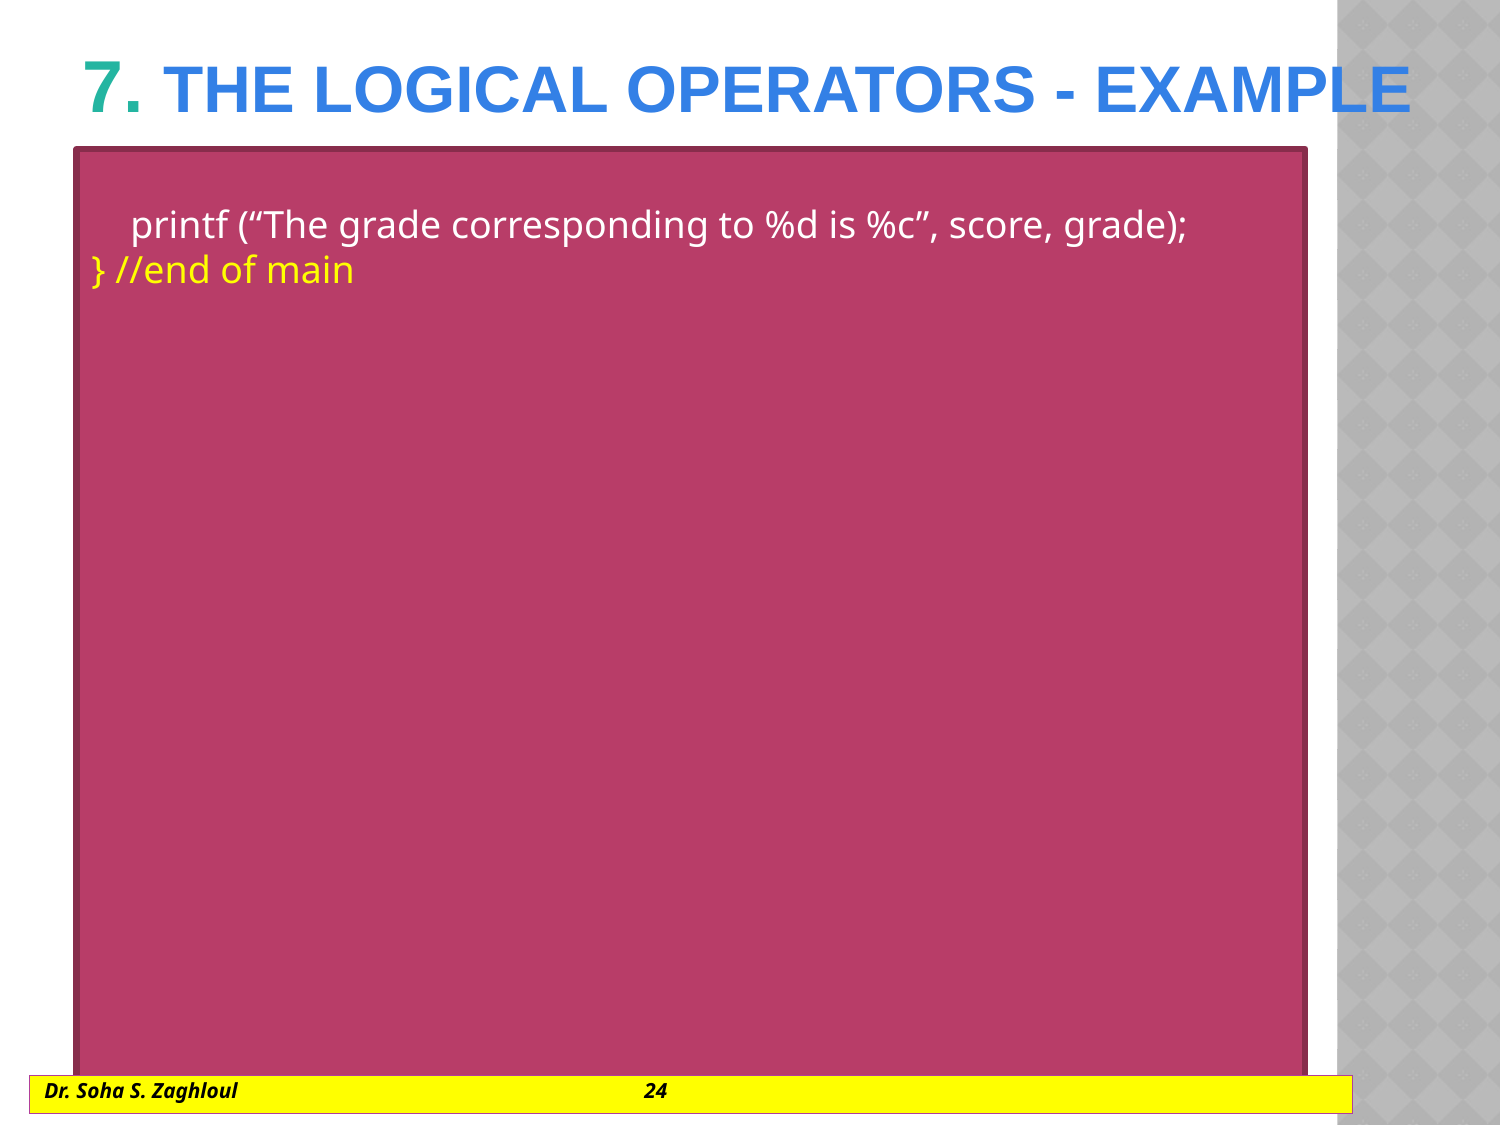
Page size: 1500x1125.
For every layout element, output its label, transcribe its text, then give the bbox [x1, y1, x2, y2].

text_box Dr. Soha S. Zaghloul 24 [29, 1075, 1353, 1114]
text_box printf (“The grade corresponding to %d is %c”, score, grade); } //end of main [73, 146, 1308, 1075]
title 7. The logical operators - example [75, 30, 1459, 128]
